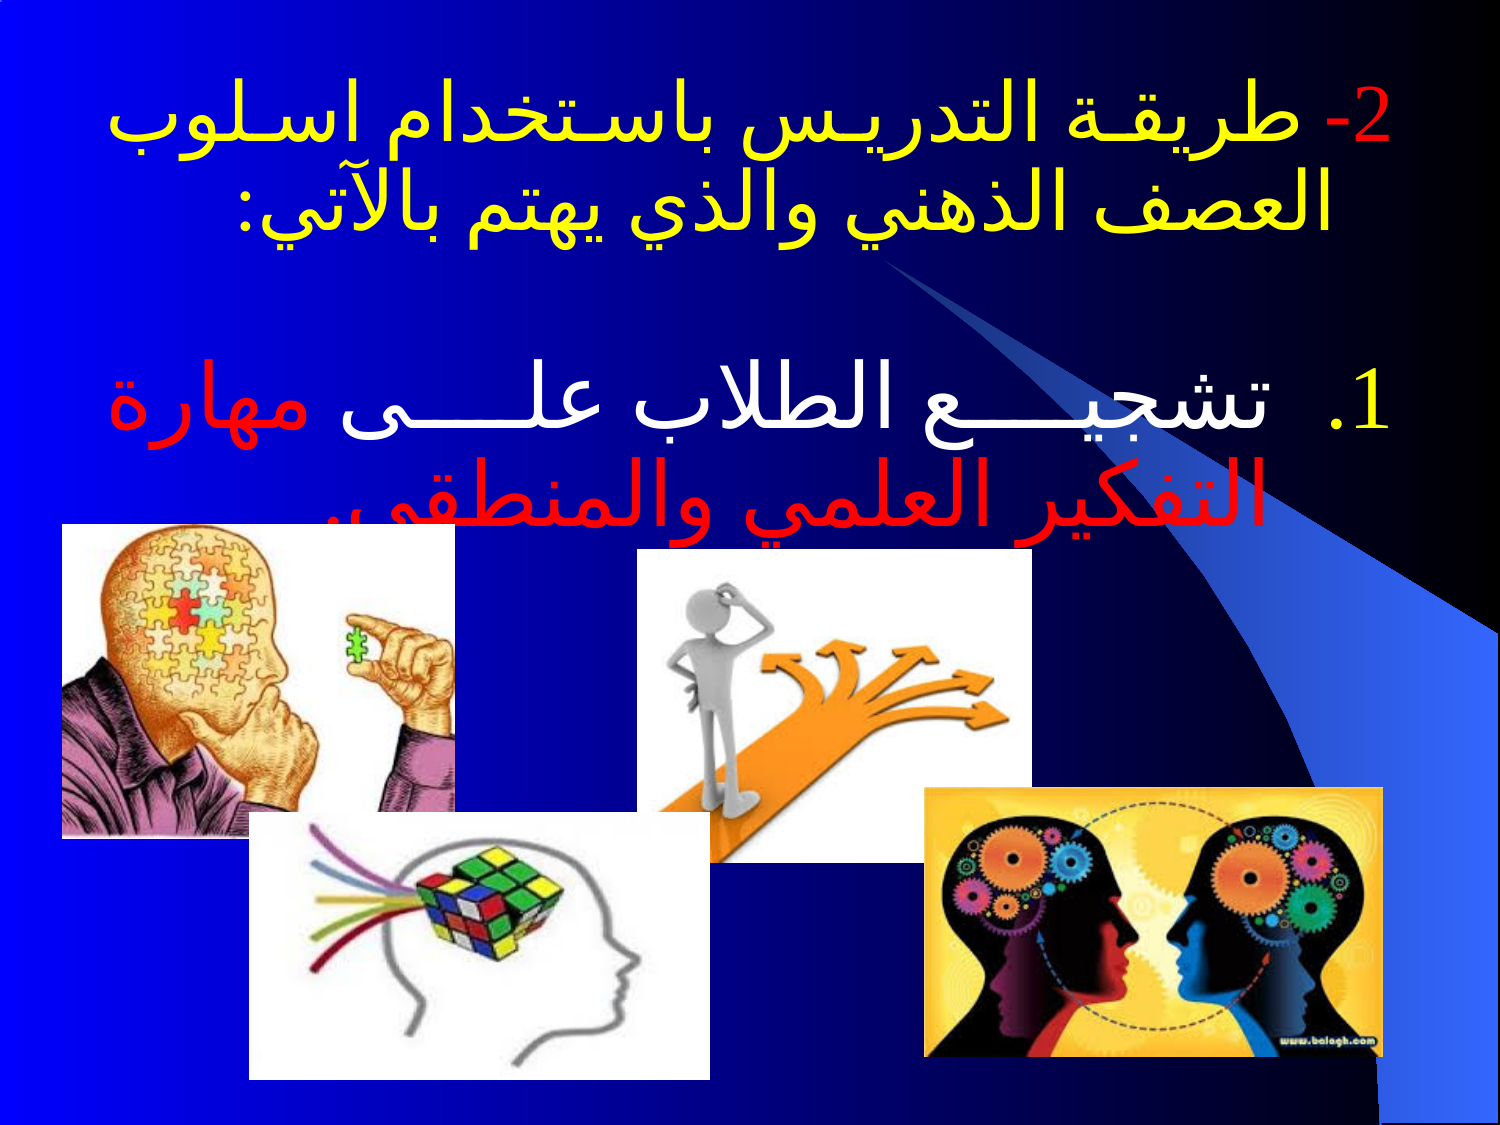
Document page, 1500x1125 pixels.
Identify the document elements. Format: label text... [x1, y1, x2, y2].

picture [62, 524, 1383, 1080]
list 2- طريقة التدريس باستخدام اسلوب العصف الذهني والذي يهتم بالآتي: تشجيع الطلاب على مهارة التفكير العلمي والمنطقي. [74, 62, 1424, 559]
